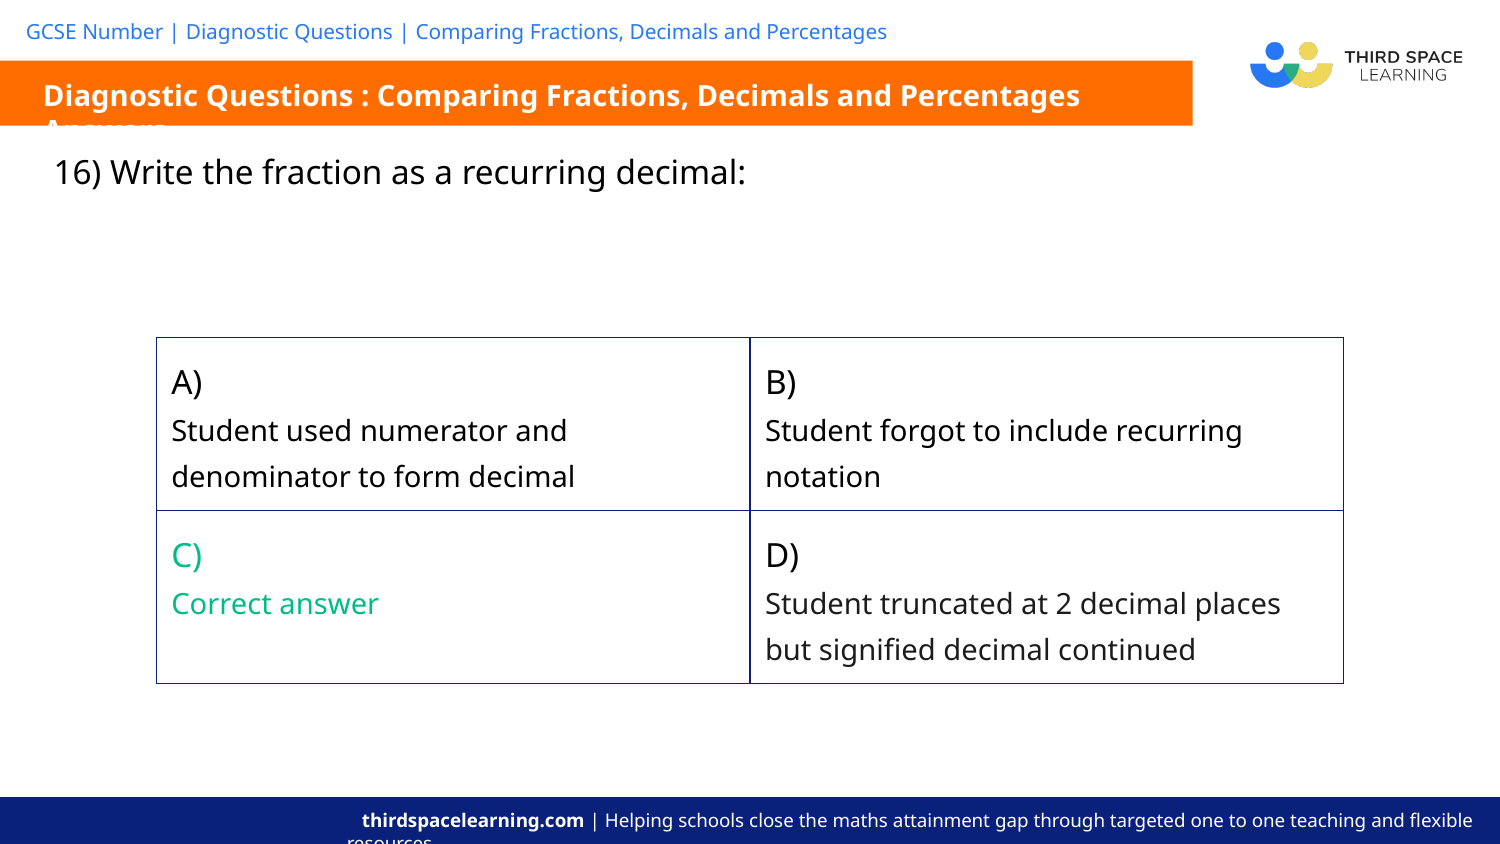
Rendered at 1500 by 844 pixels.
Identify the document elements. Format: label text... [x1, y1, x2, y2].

picture [1250, 33, 1465, 99]
text_box Diagnostic Questions : Comparing Fractions, Decimals and Percentages Answers [27, 61, 1195, 162]
